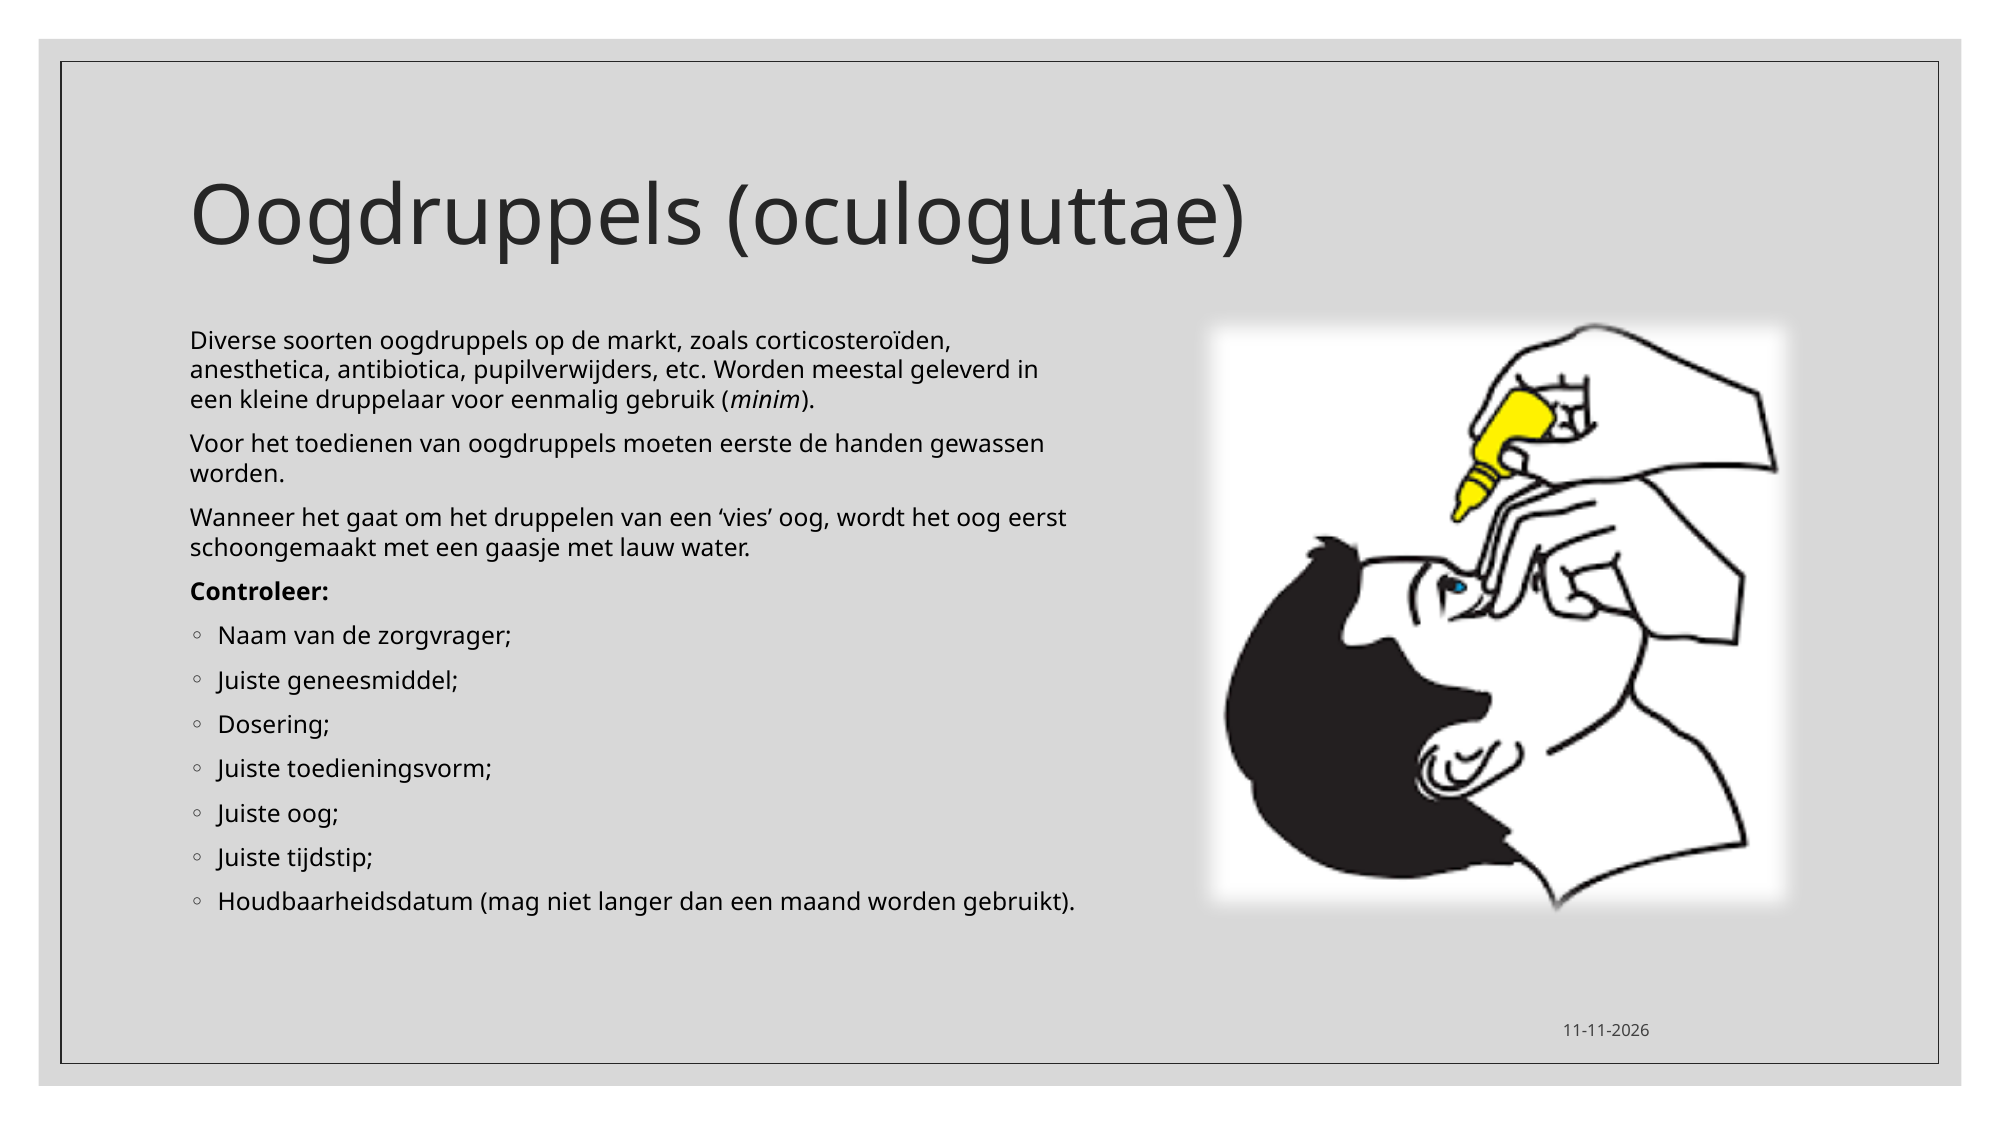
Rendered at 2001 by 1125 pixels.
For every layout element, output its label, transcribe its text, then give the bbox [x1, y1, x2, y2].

list Diverse soorten oogdruppels op de markt, zoals corticosteroïden, anesthetica, antibiotica, pupilverwijders, etc. Worden meestal geleverd in een kleine druppelaar voor eenmalig gebruik (minim). Voor het toedienen van oogdruppels moeten eerste de handen gewassen worden. Wanneer het gaat om het druppelen van een ‘vies’ oog, wordt het oog eerst schoongemaakt met een gaasje met lauw water. Controleer: Naam van de zorgvrager; Juiste geneesmiddel; Dosering; Juiste toedieningsvorm; Juiste oog; Juiste tijdstip; Houdbaarheidsdatum (mag niet langer dan een maand worden gebruikt). [174, 317, 1097, 960]
title Oogdruppels (oculoguttae) [174, 105, 1825, 331]
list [1190, 306, 1806, 922]
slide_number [1190, 990, 1665, 1050]
